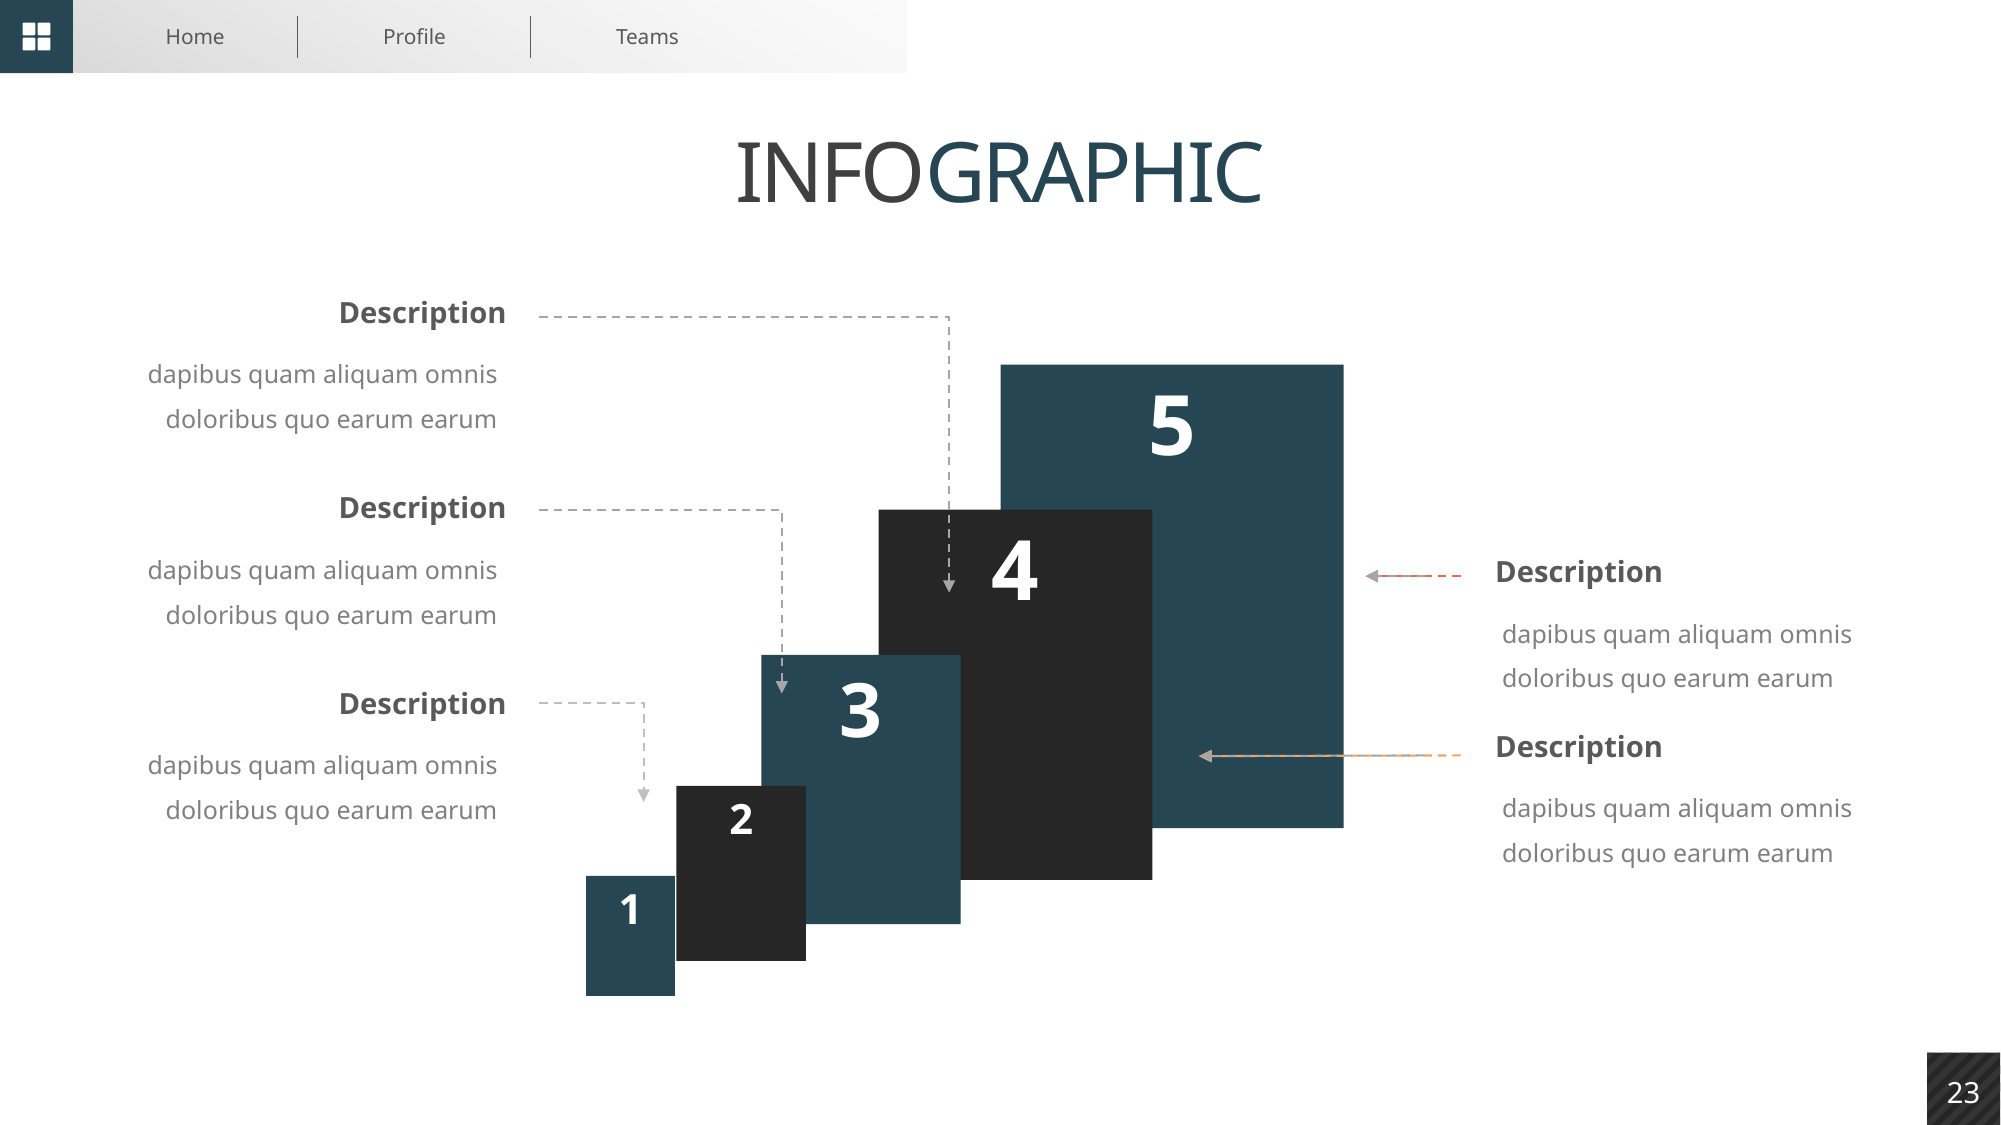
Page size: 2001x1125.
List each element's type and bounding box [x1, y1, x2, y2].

text_box [0, 0, 2001, 1125]
